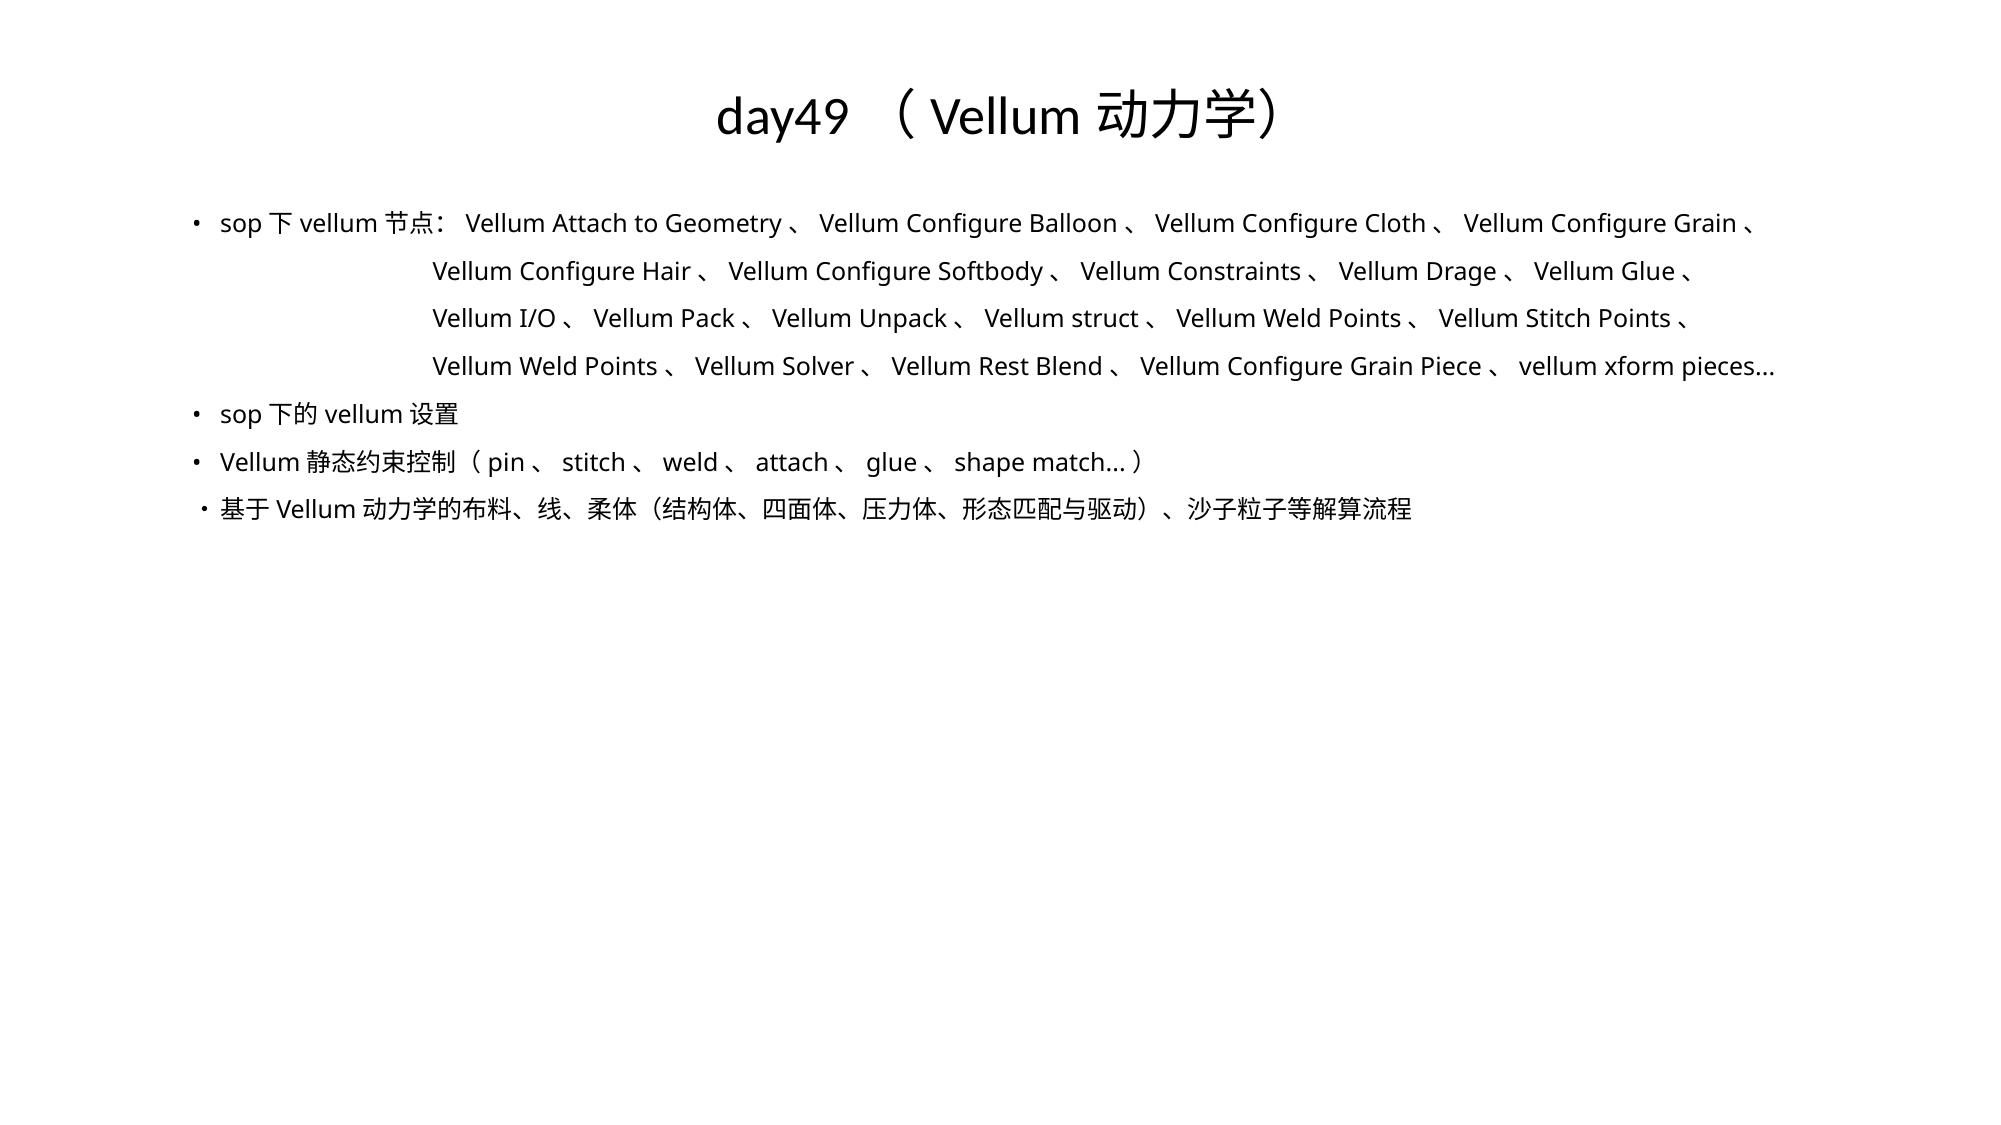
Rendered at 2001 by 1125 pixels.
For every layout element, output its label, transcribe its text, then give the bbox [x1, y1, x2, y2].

subtitle • sop下vellum节点：Vellum Attach to Geometry、Vellum Configure Balloon、Vellum Configure Cloth、Vellum Configure Grain、 Vellum Configure Hair、Vellum Configure Softbody、Vellum Constraints、Vellum Drage、Vellum Glue、 Vellum I/O、Vellum Pack、Vellum Unpack、Vellum struct、Vellum Weld Points、Vellum Stitch Points、 Vellum Weld Points、Vellum Solver、Vellum Rest Blend、Vellum Configure Grain Piece、vellum xform pieces... • sop下的vellum设置 • Vellum静态约束控制（pin、stitch、weld、attach、glue、shape match...） • 基于Vellum动力学的布料、线、柔体（结构体、四面体、压力体、形态匹配与驱动）、沙子粒子等解算流程 [176, 203, 1815, 903]
title day49（Vellum动力学） [543, 41, 1486, 154]
